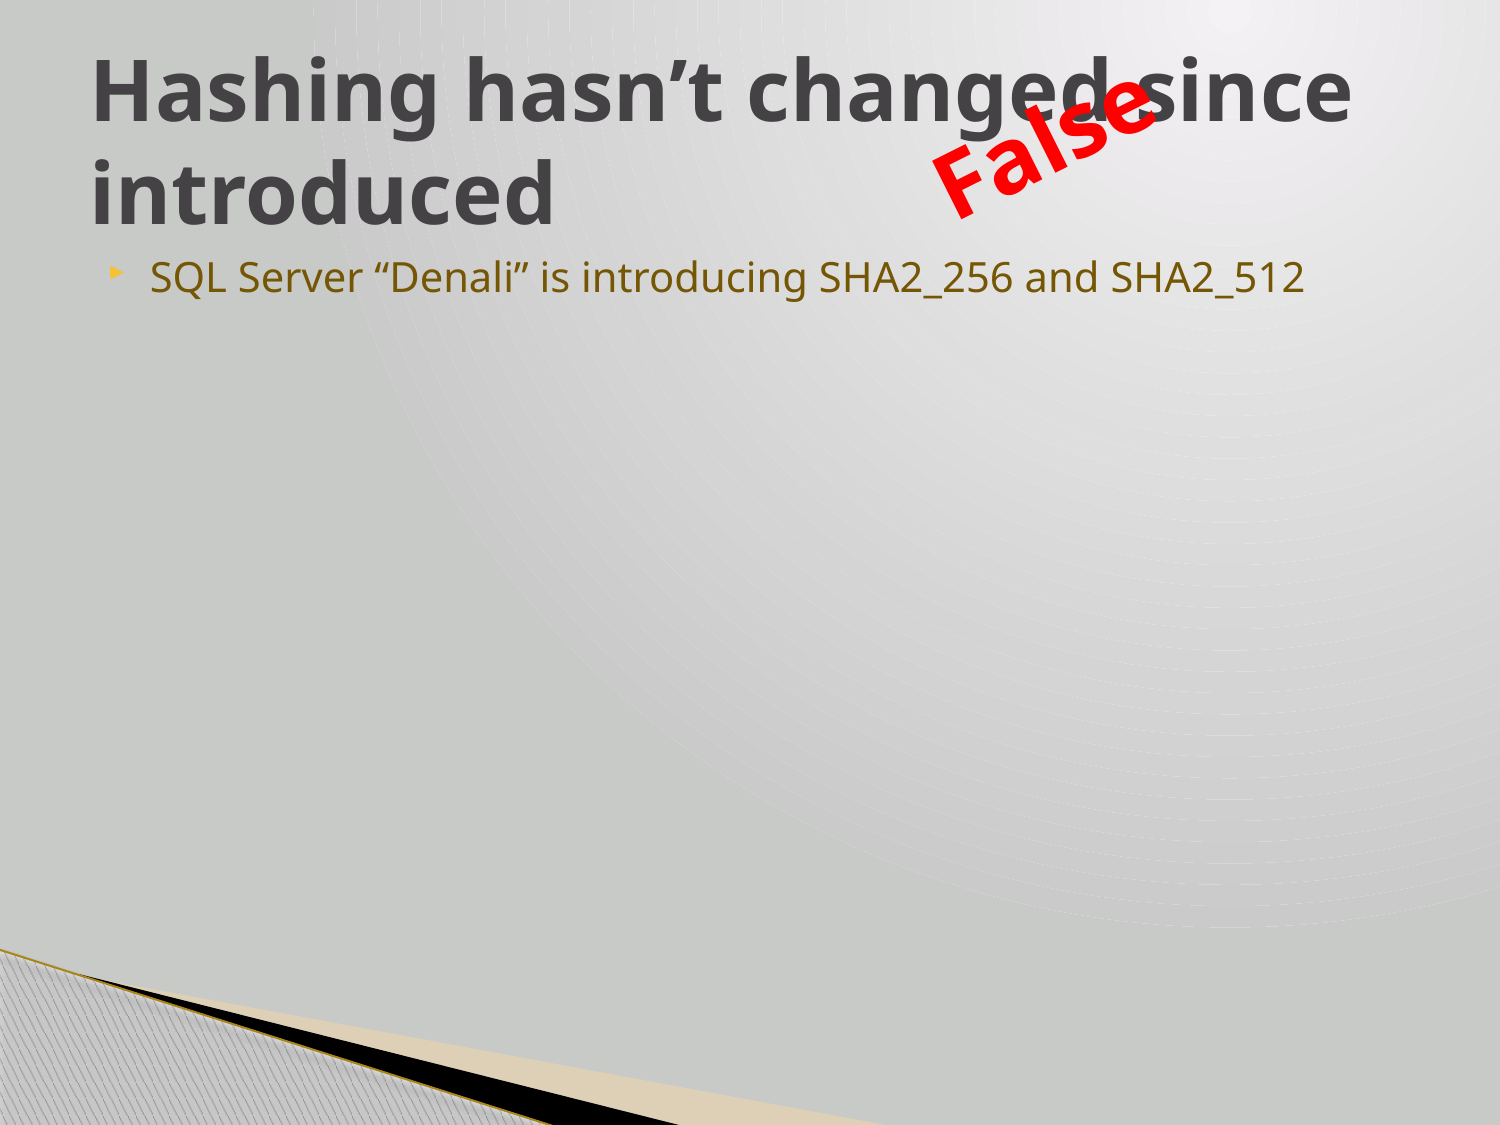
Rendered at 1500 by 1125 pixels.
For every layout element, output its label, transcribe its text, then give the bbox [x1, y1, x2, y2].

title Hashing hasn’t changed since introduced [75, 45, 1087, 233]
title Hashing hasn’t changed since introduced [995, 45, 1425, 233]
text_box False [800, 0, 1285, 302]
list SQL Server “Denali” is introducing SHA2_256 and SHA2_512 [75, 242, 1425, 986]
